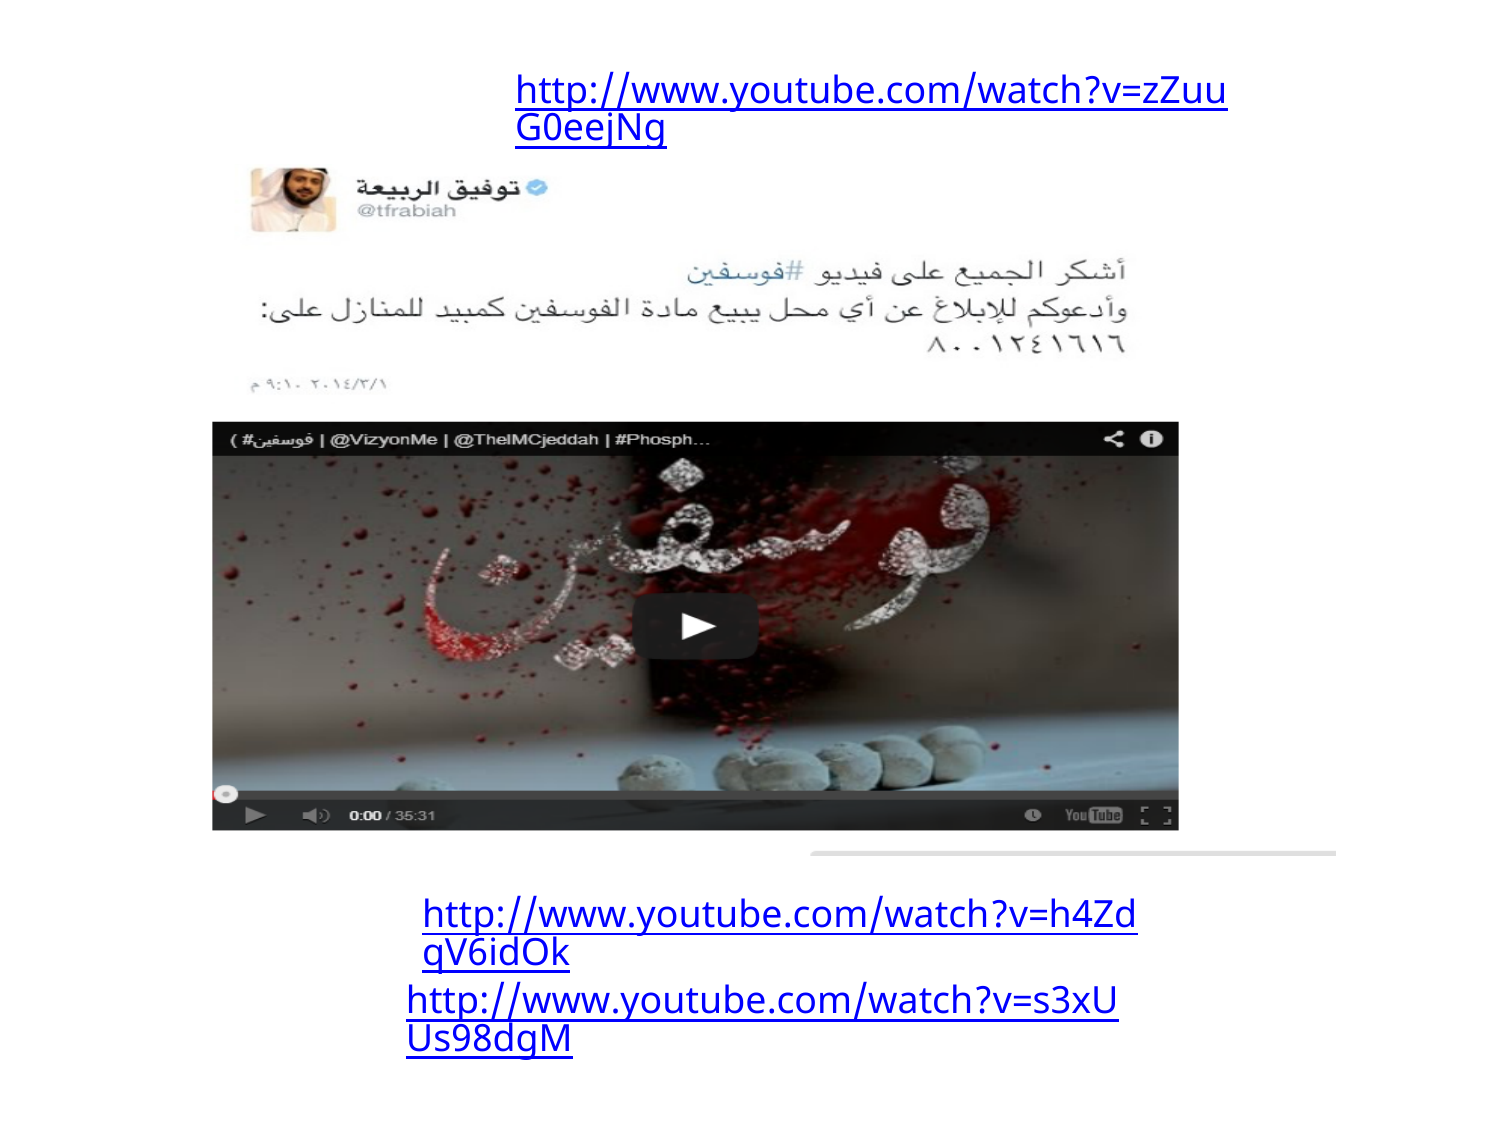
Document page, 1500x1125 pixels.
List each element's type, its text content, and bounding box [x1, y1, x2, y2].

picture [175, 163, 1337, 856]
text_box http://www.youtube.com/watch?v=zZuuG0eejNg [644, 58, 1395, 168]
text_box http://www.youtube.com/watch?v=h4ZdqV6idOk http://www.youtube.com/watch?v=s3xUUs98dgM [550, 882, 1301, 1040]
